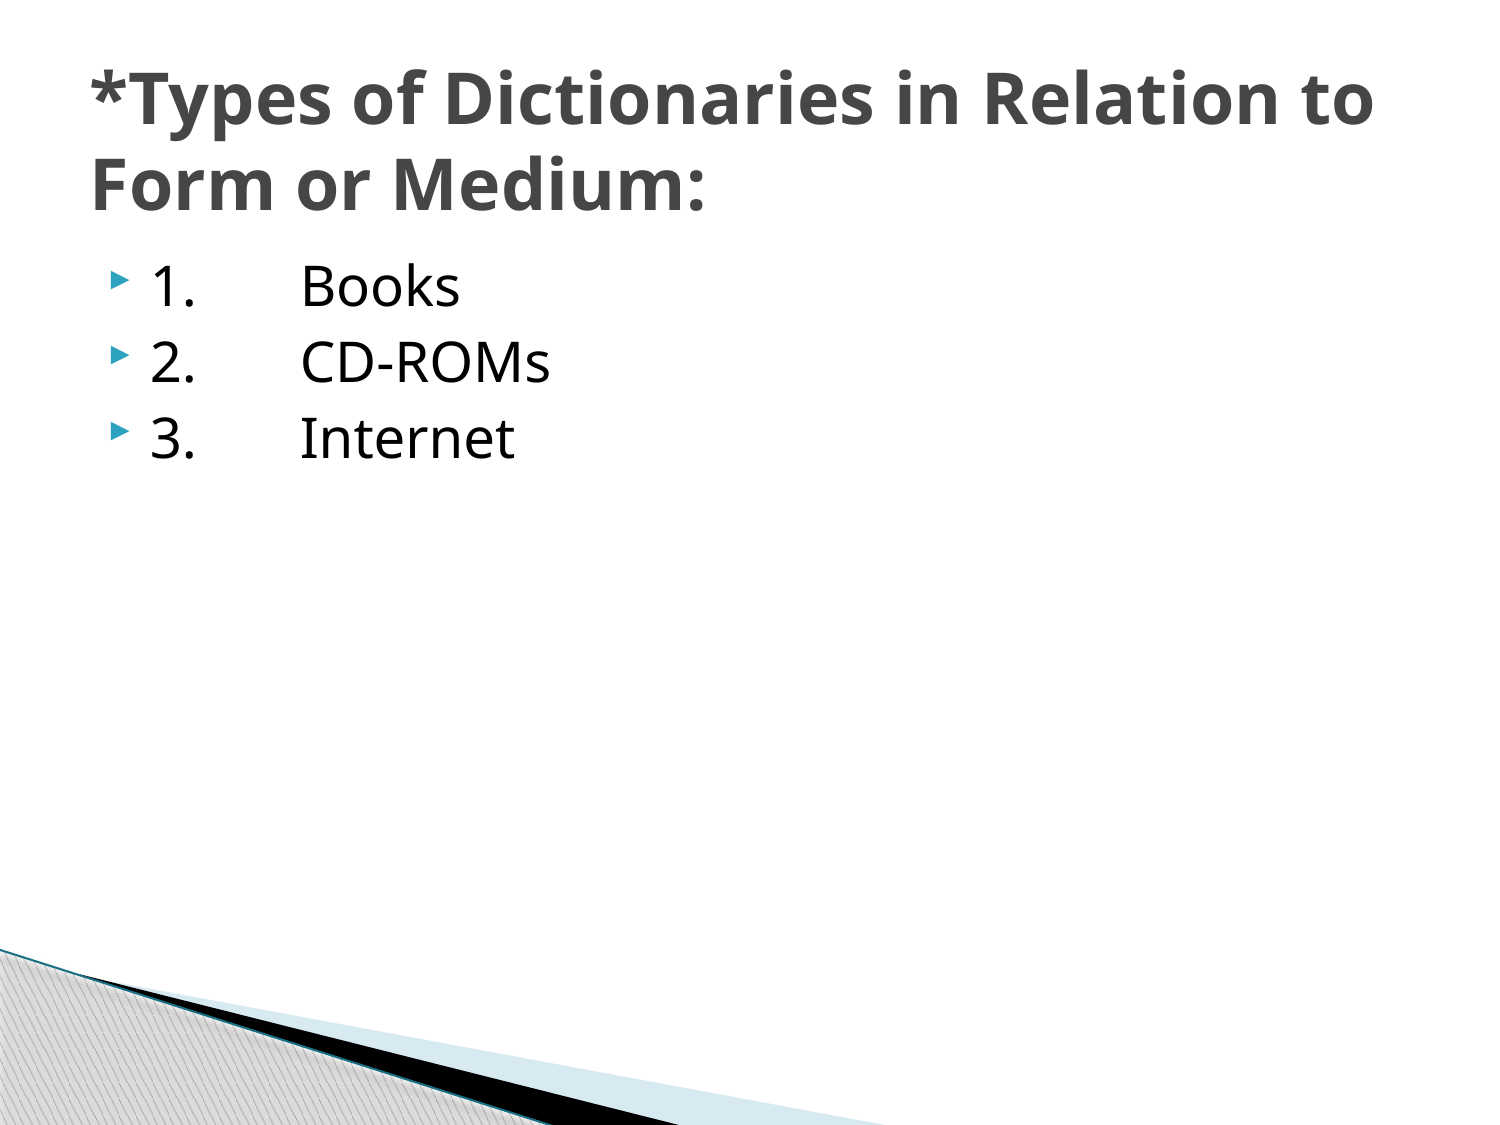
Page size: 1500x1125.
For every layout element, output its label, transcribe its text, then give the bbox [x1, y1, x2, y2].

list 1. Books 2. CD-ROMs 3. Internet [75, 243, 1425, 986]
title *Types of Dictionaries in Relation to Form or Medium: [75, 45, 1425, 233]
